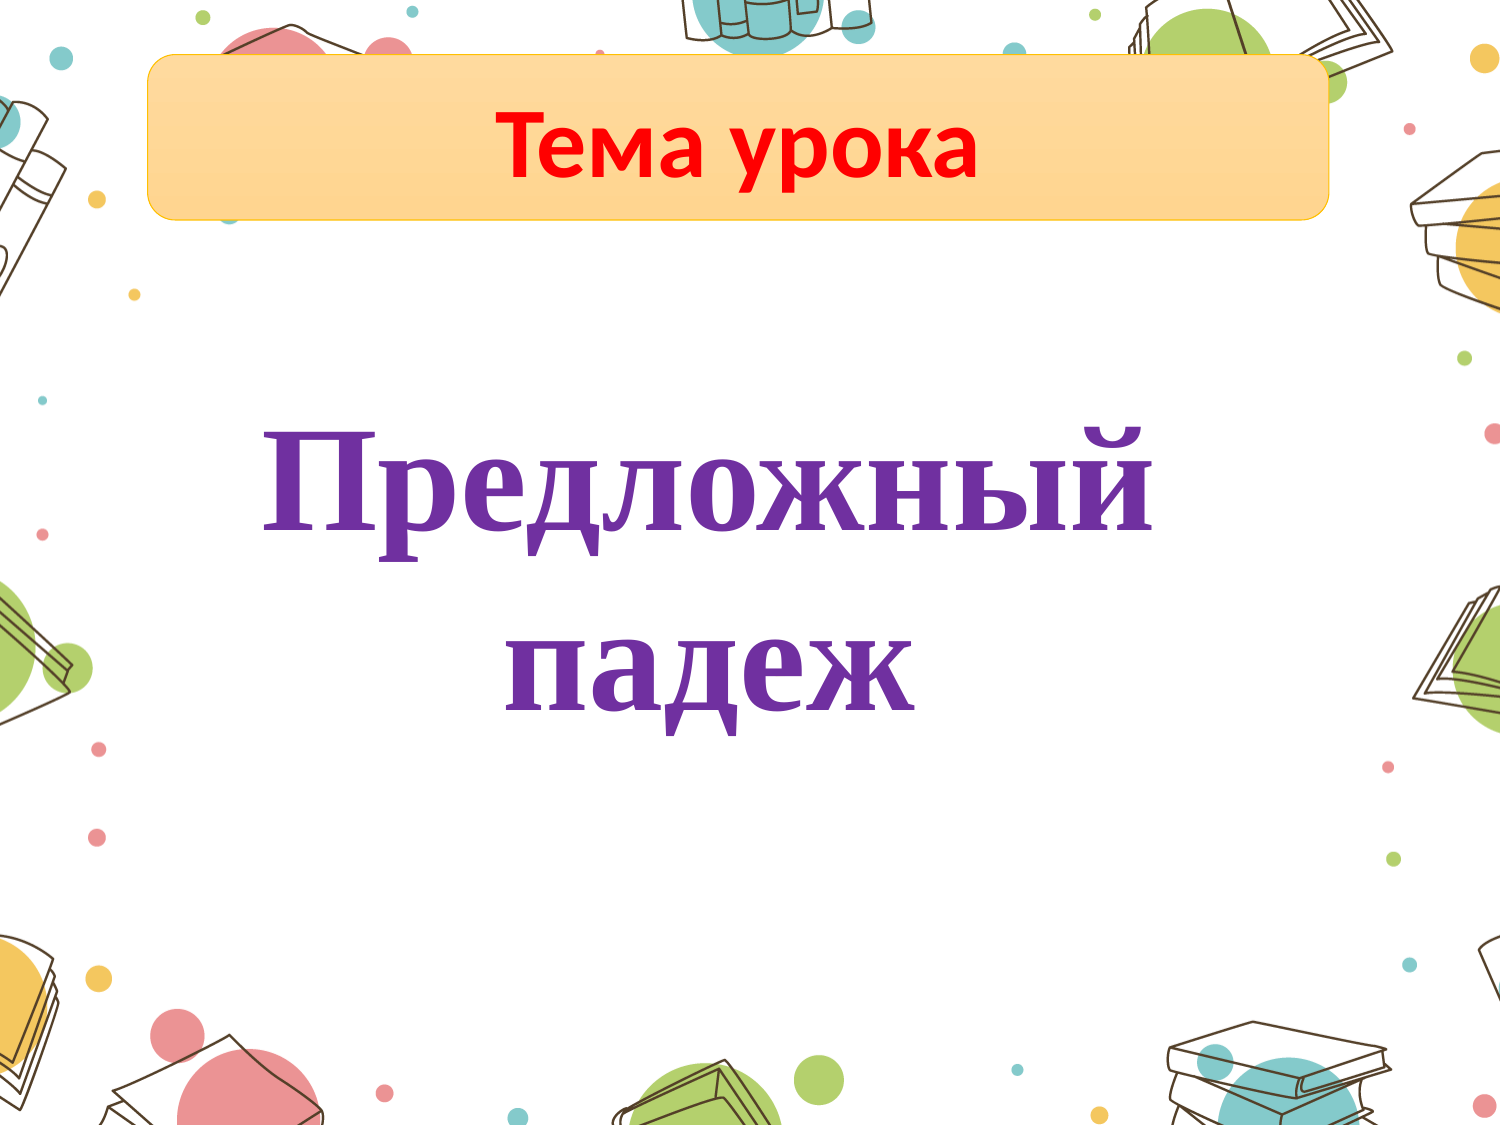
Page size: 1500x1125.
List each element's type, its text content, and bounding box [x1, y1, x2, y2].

text_box Предложный падеж [194, 373, 1223, 749]
picture [0, 0, 1500, 1125]
text_box Тема урока [147, 54, 1330, 221]
